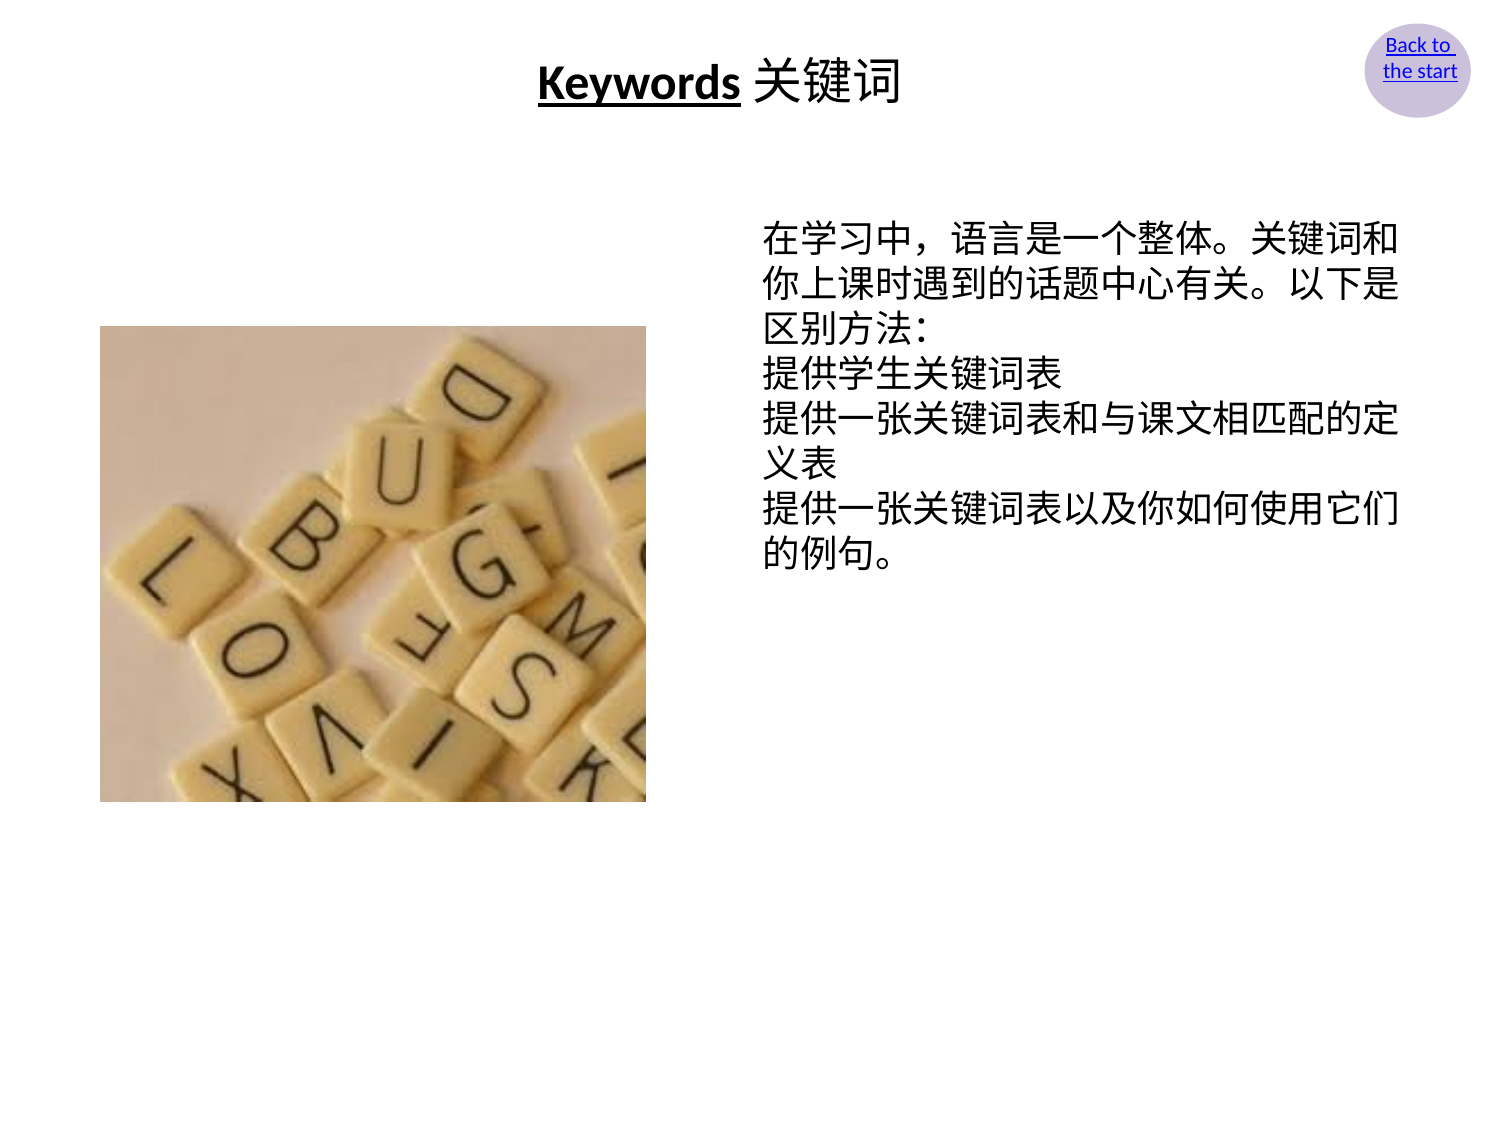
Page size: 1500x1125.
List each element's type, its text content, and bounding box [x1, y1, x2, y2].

text_box 在学习中，语言是一个整体。关键词和你上课时遇到的话题中心有关。以下是区别方法： 提供学生关键词表 提供一张关键词表和与课文相匹配的定义表 提供一张关键词表以及你如何使用它们的例句。 [747, 208, 1433, 583]
text_box Keywords关键词 [218, 42, 1223, 118]
text_box Back to the start [1359, 23, 1483, 91]
picture [100, 326, 646, 802]
text_box [1367, 91, 1468, 120]
